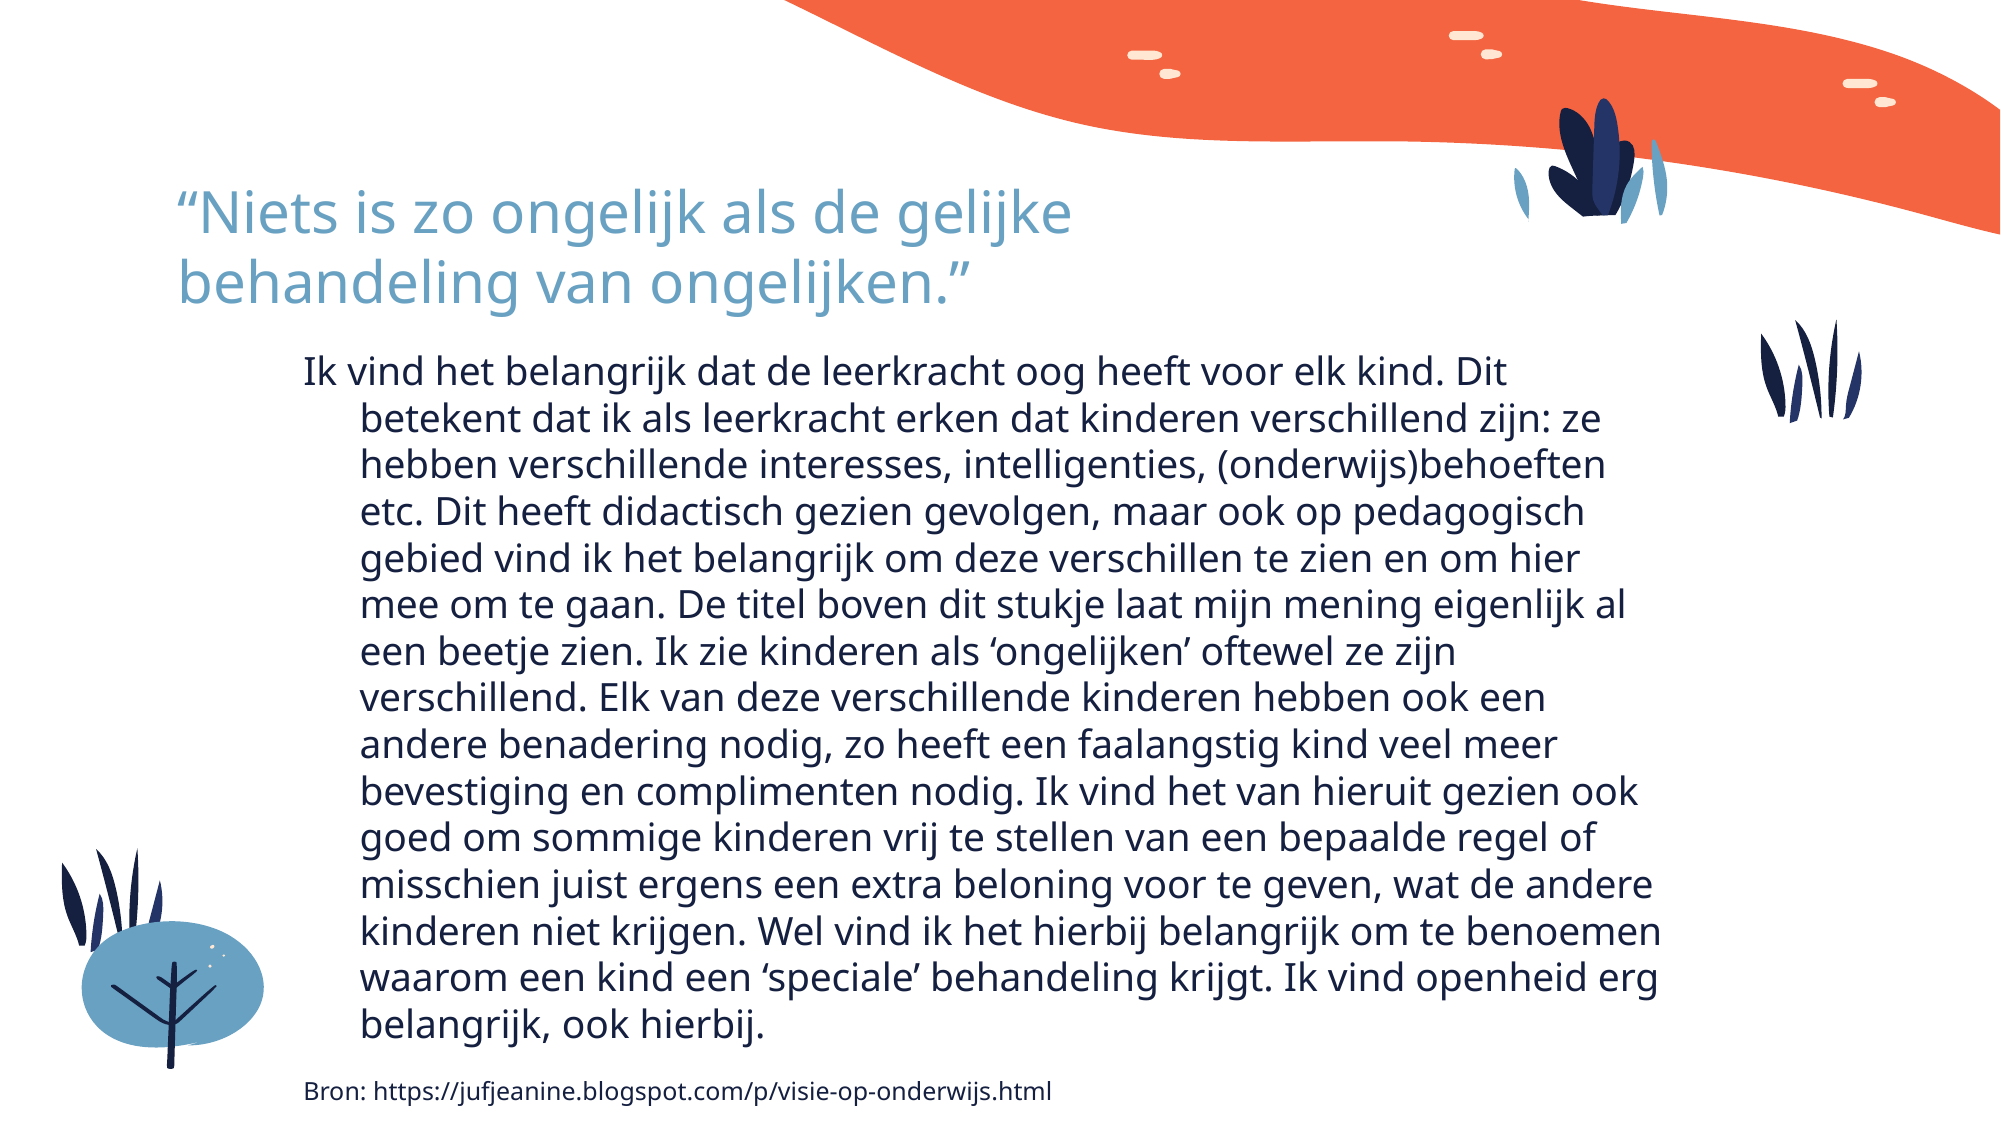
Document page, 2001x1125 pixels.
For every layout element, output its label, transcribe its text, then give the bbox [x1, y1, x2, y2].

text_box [61, 847, 166, 953]
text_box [1760, 318, 1865, 424]
title “Niets is zo ongelijk als de gelijke behandeling van ongelijken.” [157, 155, 1445, 388]
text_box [1512, 98, 1669, 225]
subtitle Ik vind het belangrijk dat de leerkracht oog heeft voor elk kind. Dit betekent dat ik als leerkracht erken dat kinderen verschillend zijn: ze hebben verschillende interesses, intelligenties, (onderwijs)behoeften etc. Dit heeft didactisch gezien gevolgen, maar ook op pedagogisch gebied vind ik het belangrijk om deze verschillen te zien en om hier mee om te gaan. De titel boven dit stukje laat mijn mening eigenlijk al een beetje zien. Ik zie kinderen als ‘ongelijken’ oftewel ze zijn verschillend. Elk van deze verschillende kinderen hebben ook een andere benadering nodig, zo heeft een faalangstig kind veel meer bevestiging en complimenten nodig. Ik vind het van hieruit gezien ook goed om sommige kinderen vrij te stellen van een bepaalde regel of misschien juist ergens een extra beloning voor te geven, wat de andere kinderen niet krijgen. Wel vind ik het hierbij belangrijk om te benoemen waarom een kind een ‘speciale’ behandeling krijgt. Ik vind openheid erg belangrijk, ook hierbij. Bron: https://jufjeanine.blogspot.com/p/visie-op-onderwijs.html [269, 331, 1679, 1083]
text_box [74, 920, 270, 1070]
